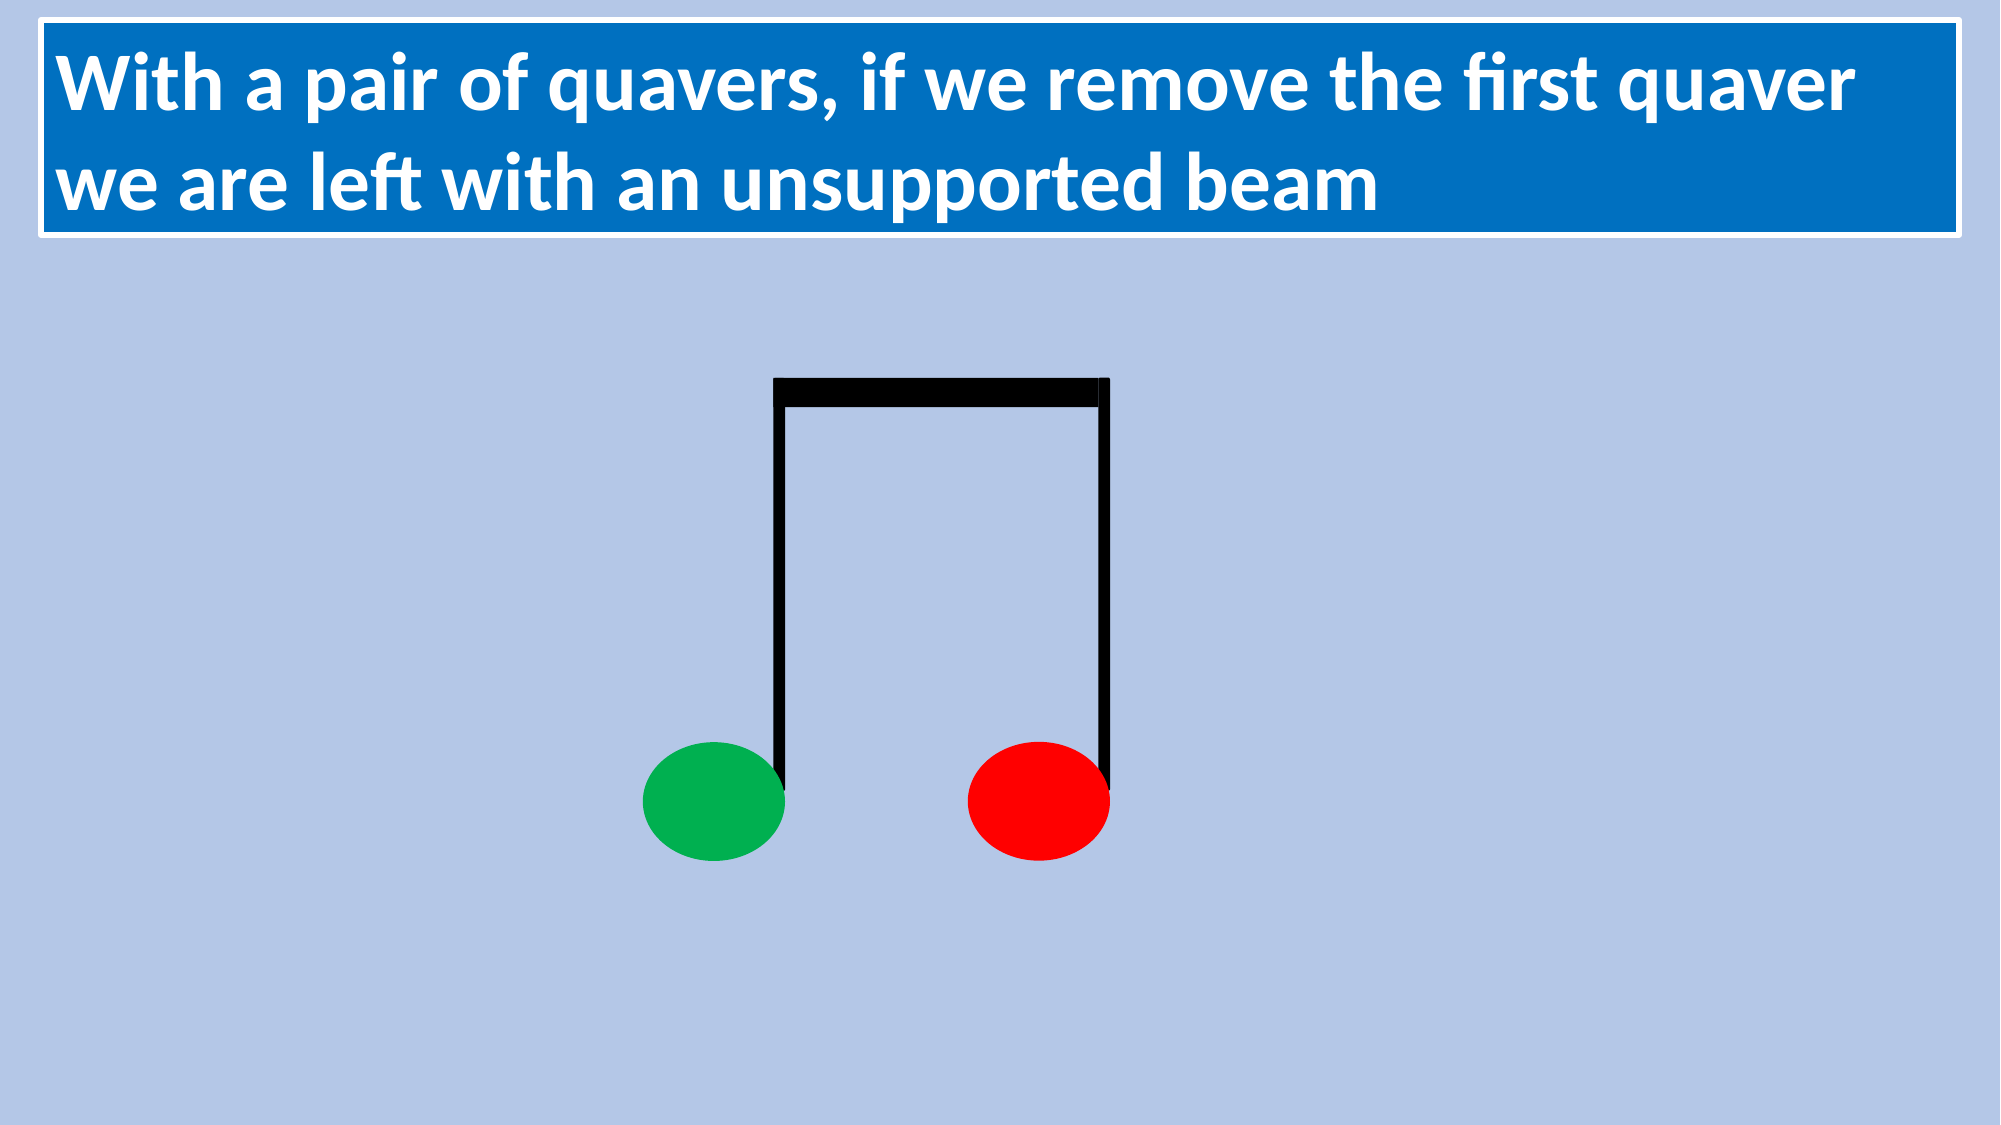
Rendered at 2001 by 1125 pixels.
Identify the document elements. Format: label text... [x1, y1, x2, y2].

text_box [641, 741, 787, 862]
text_box [1097, 376, 1112, 791]
text_box [966, 740, 1112, 862]
text_box With a pair of quavers, if we remove the first quaver we are left with an unsupported beam [40, 20, 1959, 235]
text_box [772, 377, 1099, 408]
text_box [772, 408, 787, 791]
